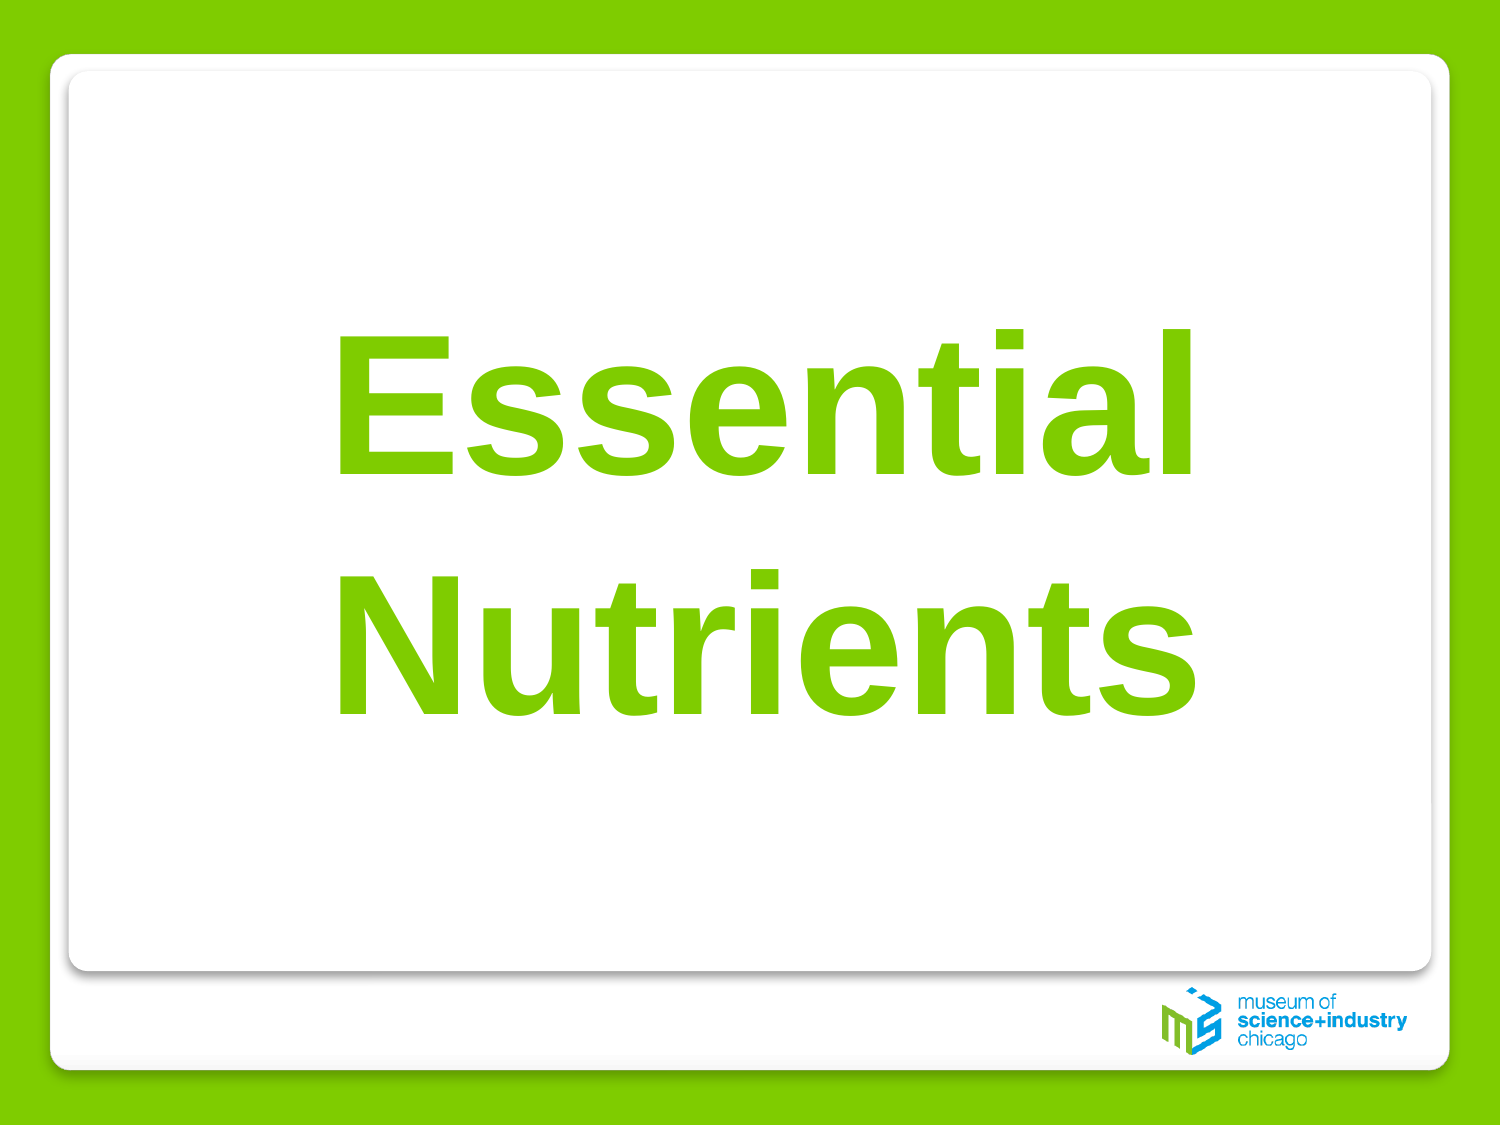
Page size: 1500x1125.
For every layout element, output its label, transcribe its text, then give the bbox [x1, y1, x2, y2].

picture [1162, 987, 1407, 1055]
title Essential Nutrients [312, 187, 1325, 763]
